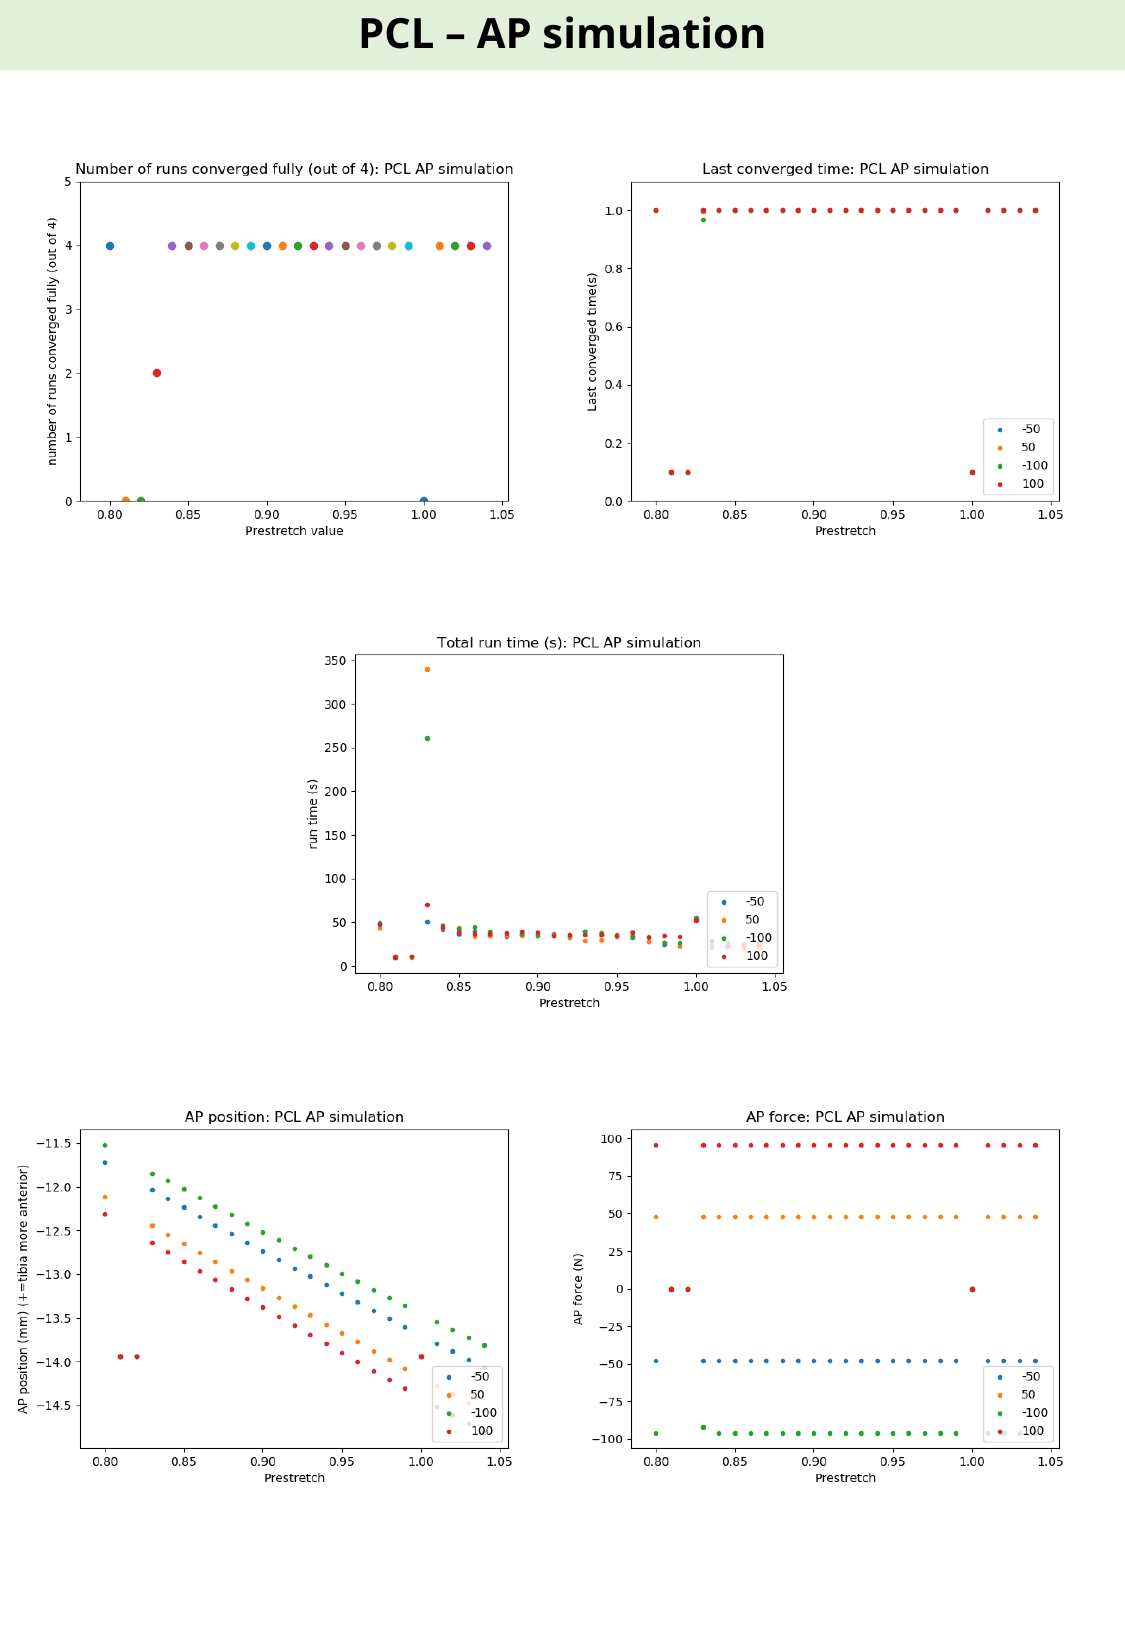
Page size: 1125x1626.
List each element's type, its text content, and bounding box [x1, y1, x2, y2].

text_box PCL – AP simulation [0, 0, 1125, 71]
picture [286, 604, 839, 1018]
picture [11, 131, 1114, 546]
picture [11, 1079, 1114, 1493]
